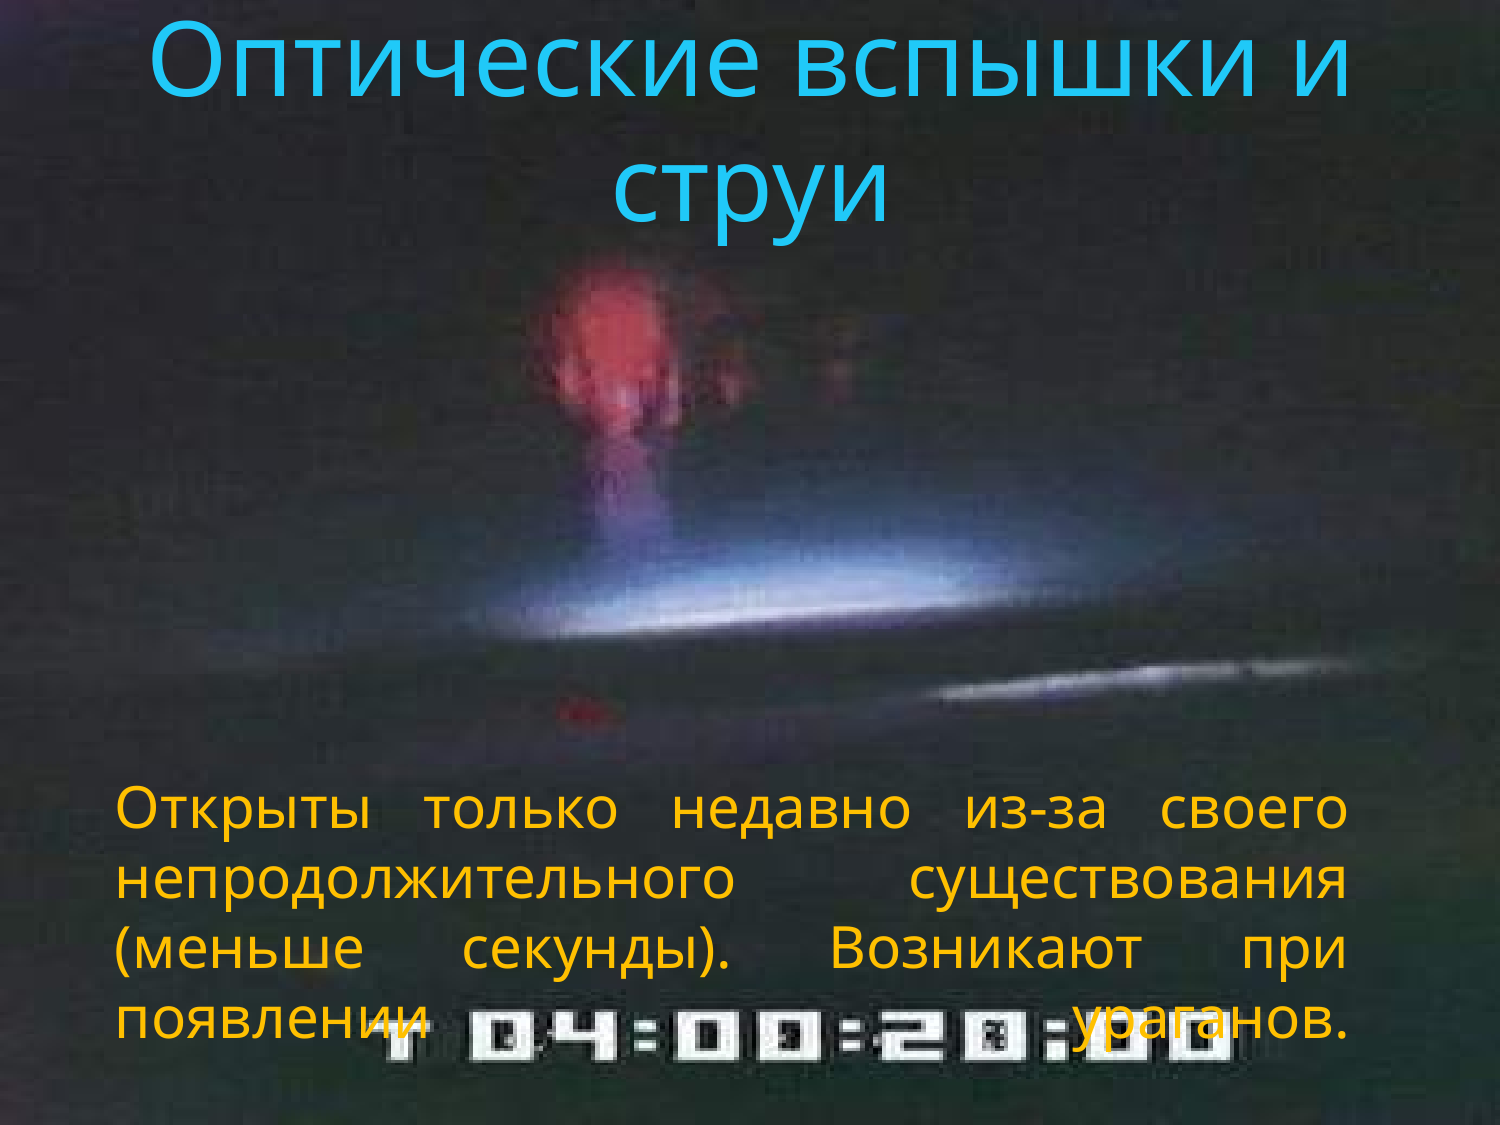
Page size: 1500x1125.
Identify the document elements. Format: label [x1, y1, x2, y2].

list [0, 0, 1500, 1125]
